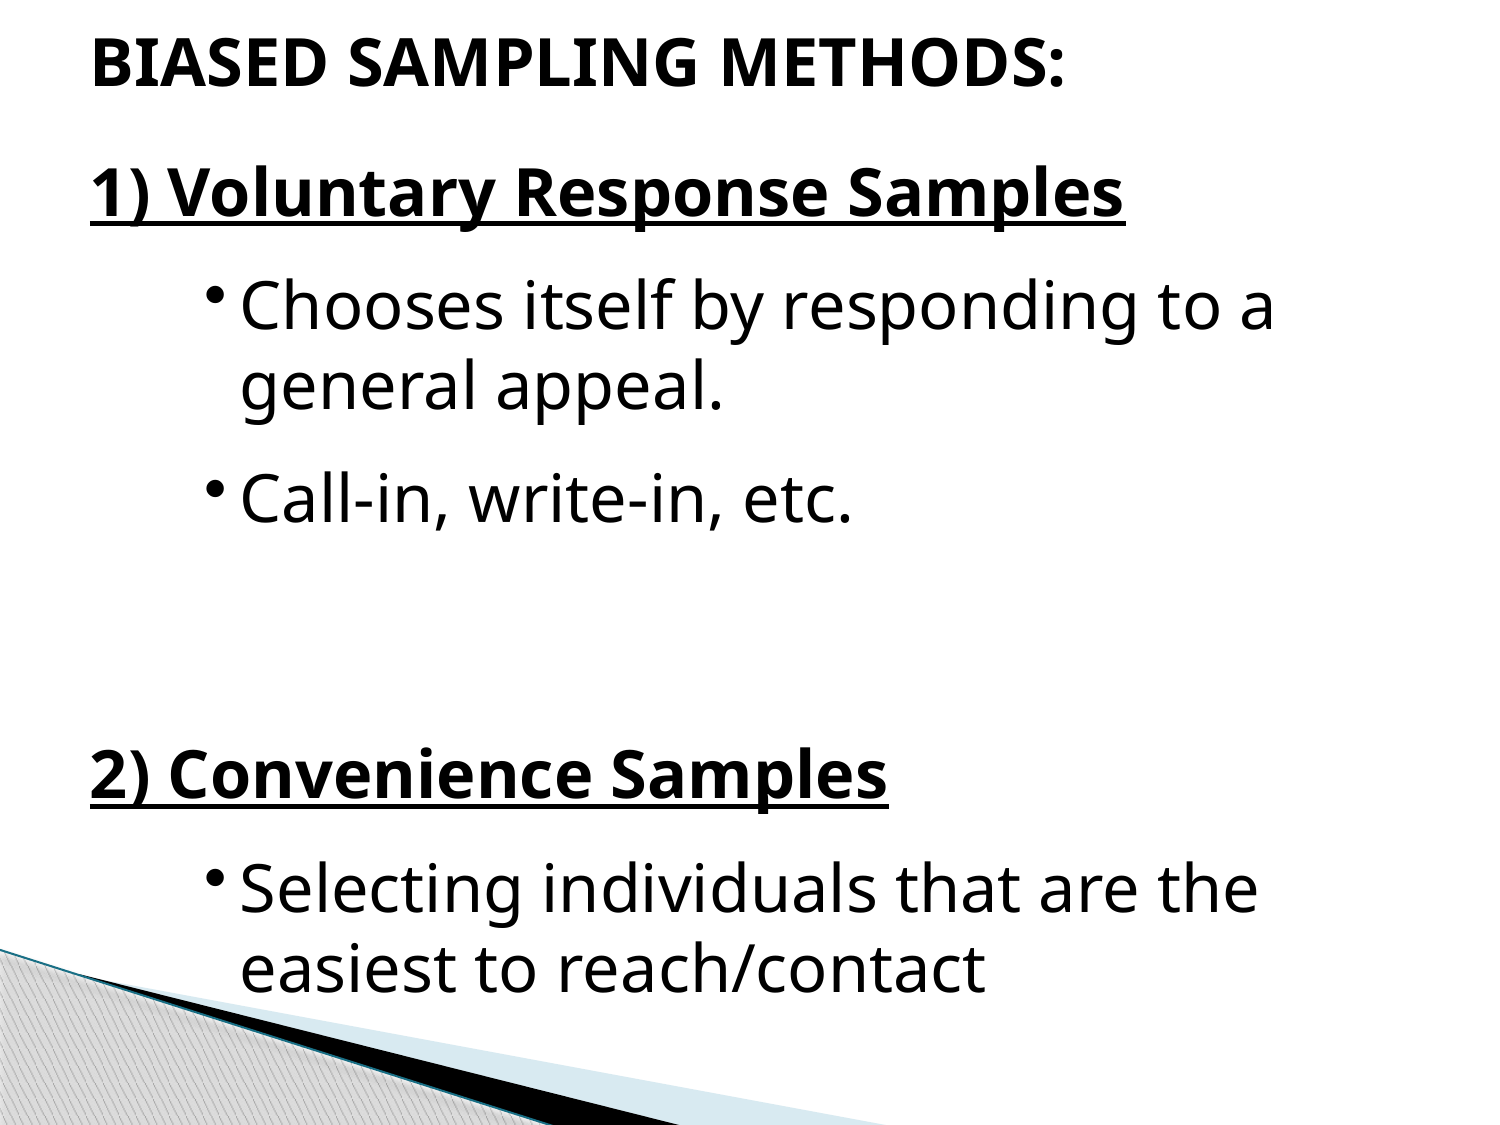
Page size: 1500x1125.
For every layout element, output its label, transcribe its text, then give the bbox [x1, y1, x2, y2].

text_box BIASED SAMPLING METHODS: [74, 12, 1438, 108]
text_box 2) Convenience Samples Selecting individuals that are the easiest to reach/contact [74, 724, 1438, 1013]
text_box 1) Voluntary Response Samples Chooses itself by responding to a general appeal. Call-in, write-in, etc. [74, 142, 1438, 544]
